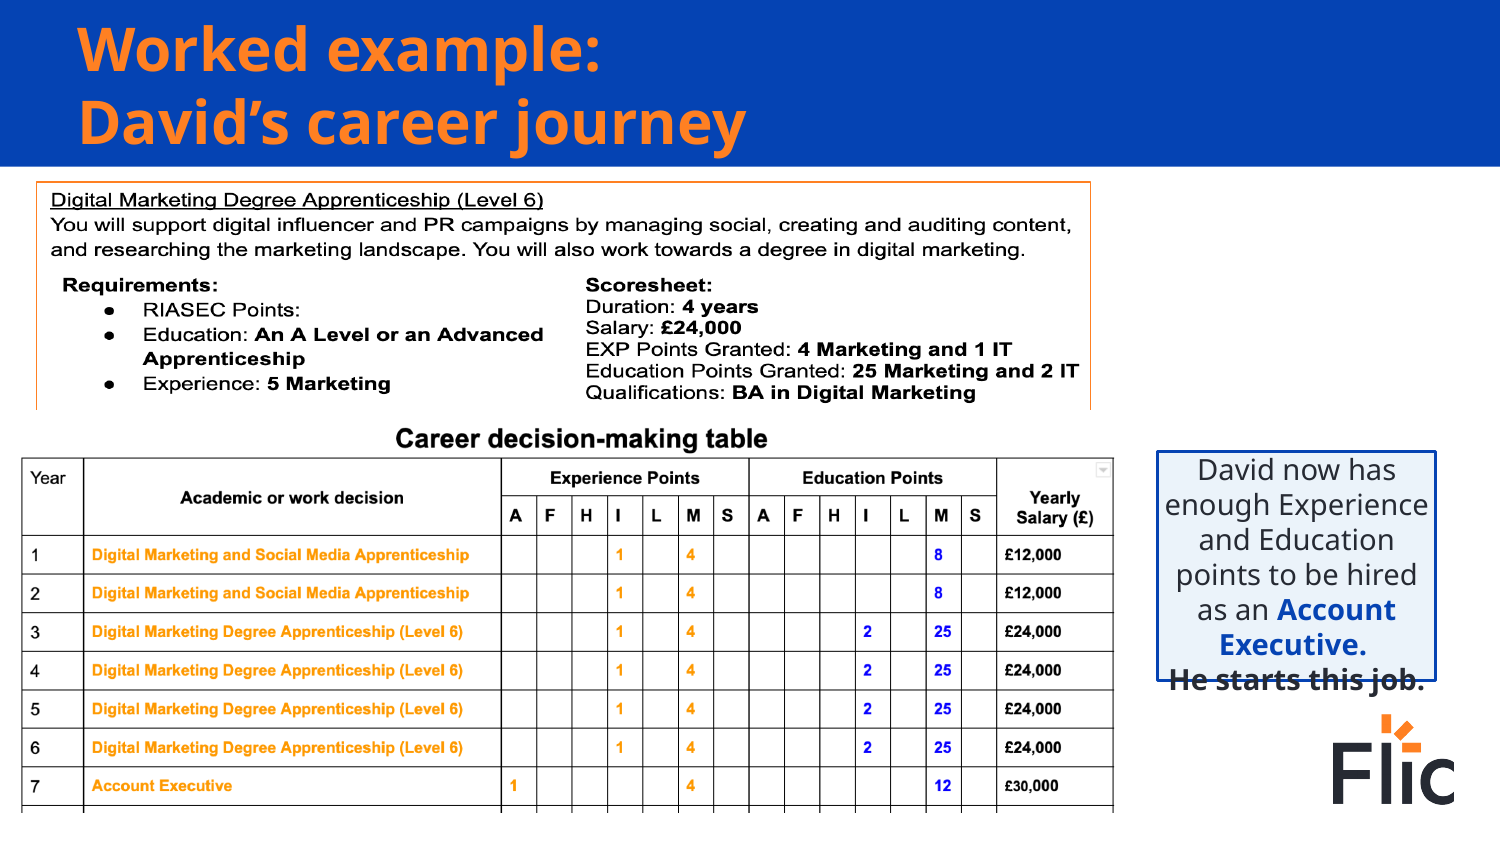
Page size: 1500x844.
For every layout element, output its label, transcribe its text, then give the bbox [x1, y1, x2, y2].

text_box David now has enough Experience and Education points to be hired as an Account Executive. He starts this job. [1157, 451, 1436, 681]
title Worked example: David’s career journey [62, 41, 998, 127]
picture [12, 182, 1121, 813]
picture [1333, 714, 1454, 805]
